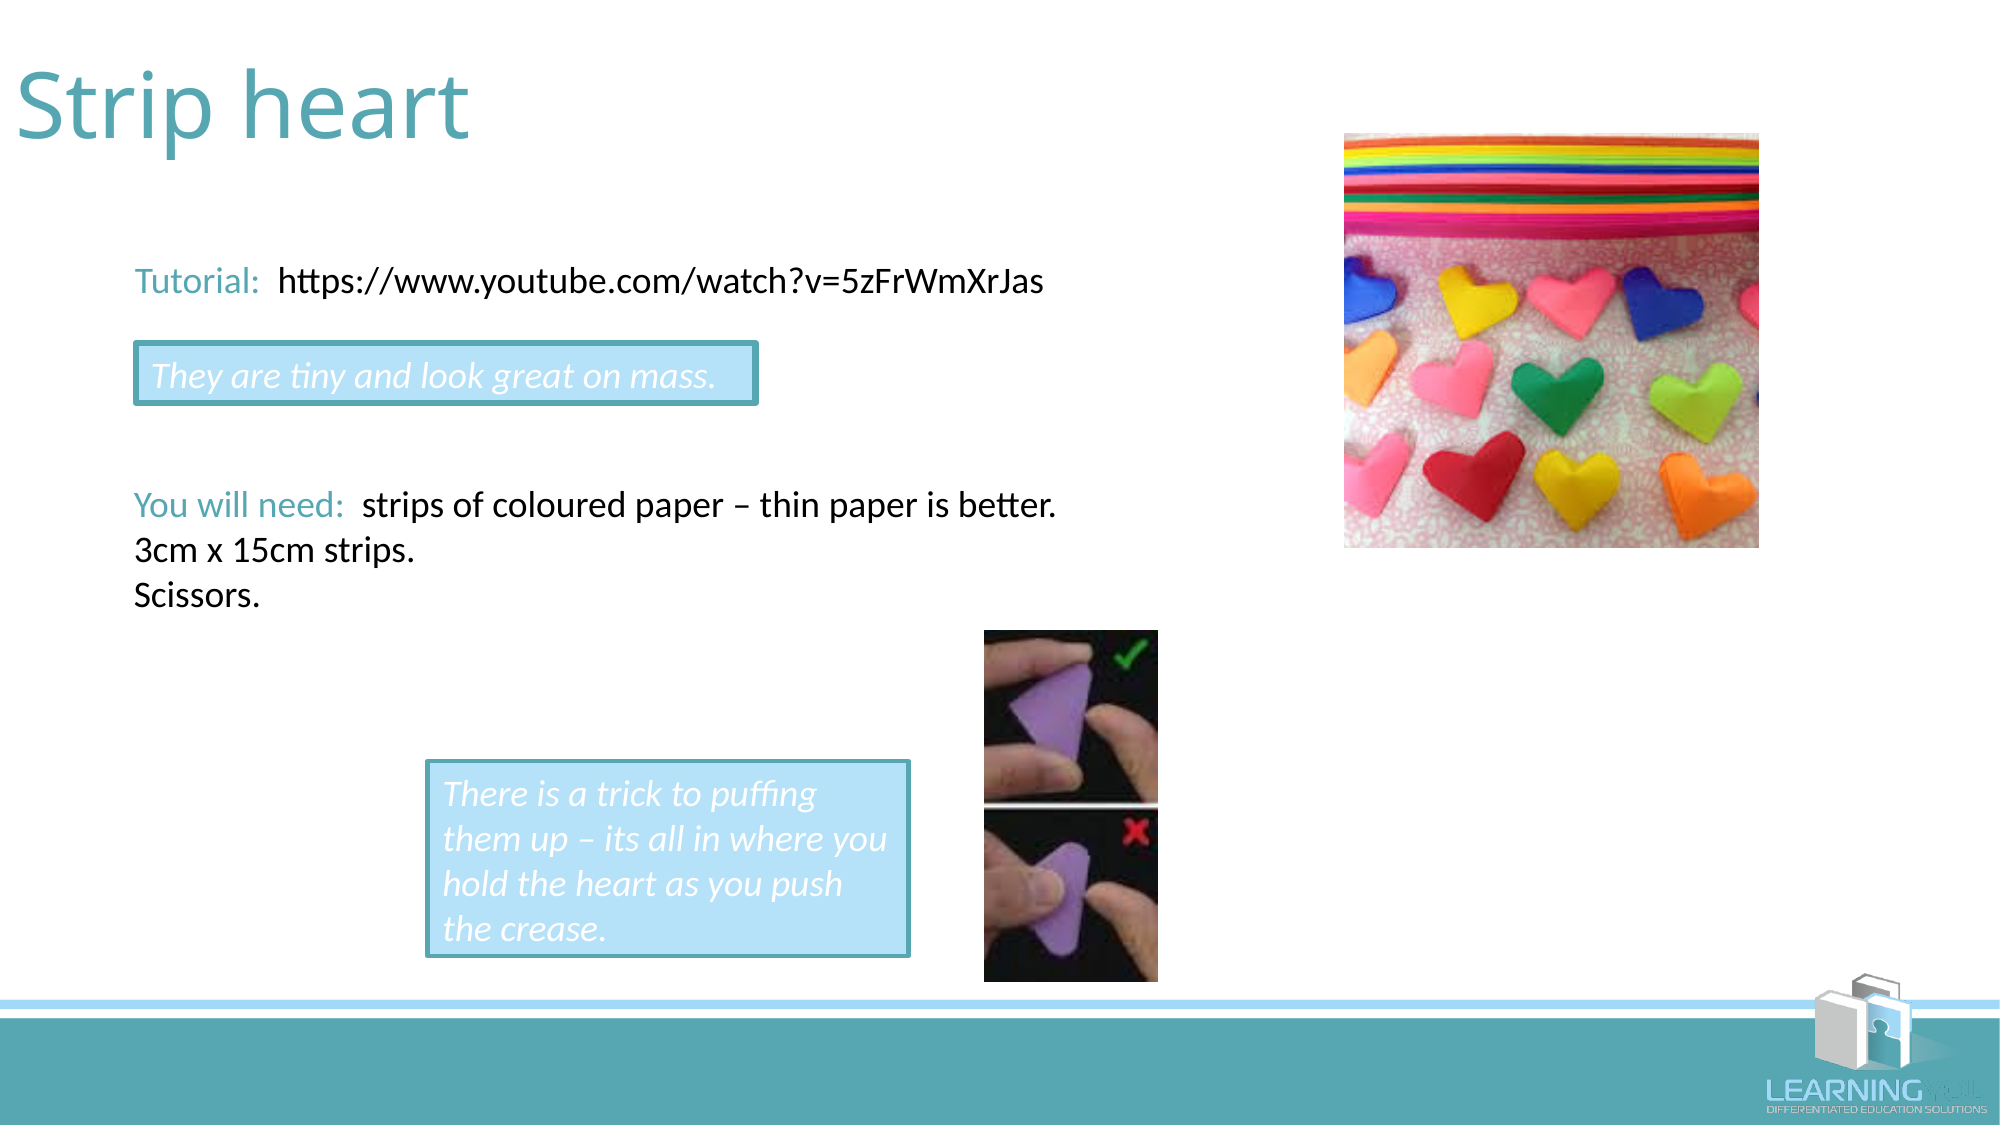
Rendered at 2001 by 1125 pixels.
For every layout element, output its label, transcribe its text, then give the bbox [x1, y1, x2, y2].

text_box They are tiny and look great on mass. [135, 343, 756, 403]
picture [0, 973, 2000, 1125]
picture [1344, 133, 1759, 549]
picture [984, 630, 1158, 983]
title Strip heart [0, 0, 1725, 218]
text_box There is a trick to puffing them up – its all in where you hold the heart as you push the crease. [427, 761, 909, 956]
text_box Tutorial: https://www.youtube.com/watch?v=5zFrWmXrJas [120, 248, 1060, 309]
text_box You will need: strips of coloured paper – thin paper is better. 3cm x 15cm strips. Scissors. [118, 472, 1163, 623]
